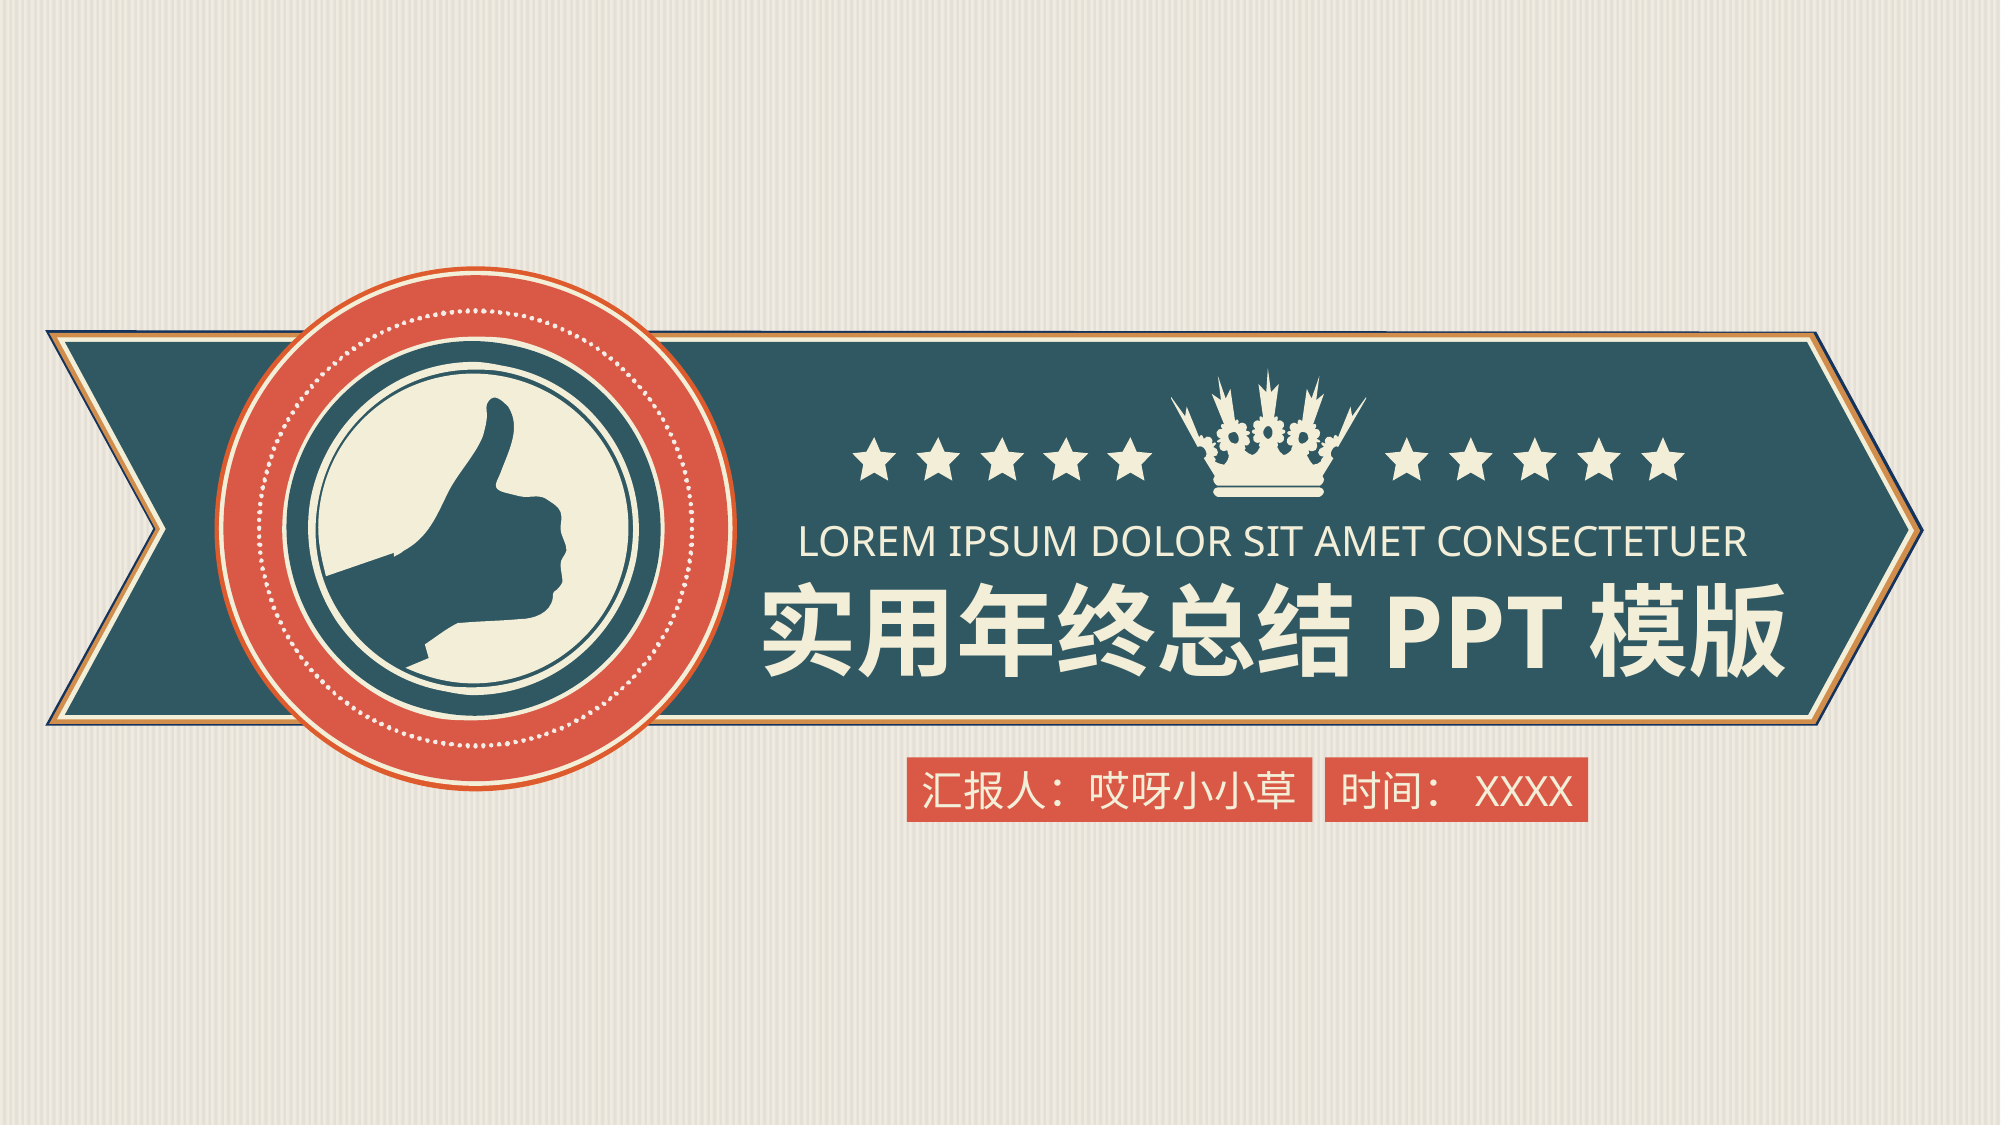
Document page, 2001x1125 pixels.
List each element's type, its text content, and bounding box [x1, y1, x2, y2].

text_box [1512, 437, 1557, 481]
text_box [328, 275, 624, 323]
text_box [980, 437, 1025, 481]
text_box [1171, 367, 1367, 486]
text_box [686, 341, 1909, 715]
text_box [686, 330, 1924, 726]
text_box [504, 740, 511, 747]
text_box [64, 341, 266, 715]
text_box [260, 484, 266, 491]
text_box [256, 509, 263, 515]
text_box LOREM IPSUM DOLOR SIT AMET CONSECTETUER [782, 507, 1764, 572]
text_box [440, 310, 447, 316]
text_box 实用年终总结PPT模版 [742, 560, 1804, 696]
text_box [1042, 437, 1089, 481]
text_box [1448, 437, 1493, 481]
text_box [1107, 437, 1153, 481]
picture [0, 0, 2001, 1125]
text_box 汇报人：哎呀小小草 [906, 757, 1313, 822]
text_box [1641, 437, 1685, 481]
text_box [45, 330, 266, 726]
text_box [448, 741, 455, 747]
text_box [688, 509, 695, 515]
text_box [689, 517, 695, 524]
text_box [320, 270, 631, 323]
text_box [49, 332, 266, 724]
text_box [337, 740, 614, 782]
text_box [852, 437, 897, 481]
text_box 时间：XXXX [1325, 757, 1589, 822]
text_box [1577, 437, 1621, 481]
text_box [218, 379, 266, 677]
text_box [686, 337, 1915, 720]
text_box [686, 388, 729, 669]
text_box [271, 324, 681, 733]
text_box [214, 371, 266, 685]
text_box [440, 740, 446, 747]
text_box [1384, 437, 1429, 481]
text_box [321, 740, 631, 792]
text_box [916, 437, 961, 481]
text_box [1213, 487, 1324, 497]
text_box [329, 740, 622, 786]
text_box [312, 266, 639, 323]
text_box [686, 332, 1921, 724]
text_box [223, 387, 266, 669]
text_box [688, 550, 694, 557]
text_box [686, 380, 733, 677]
text_box [686, 372, 737, 685]
text_box [256, 525, 262, 532]
text_box [56, 337, 266, 720]
